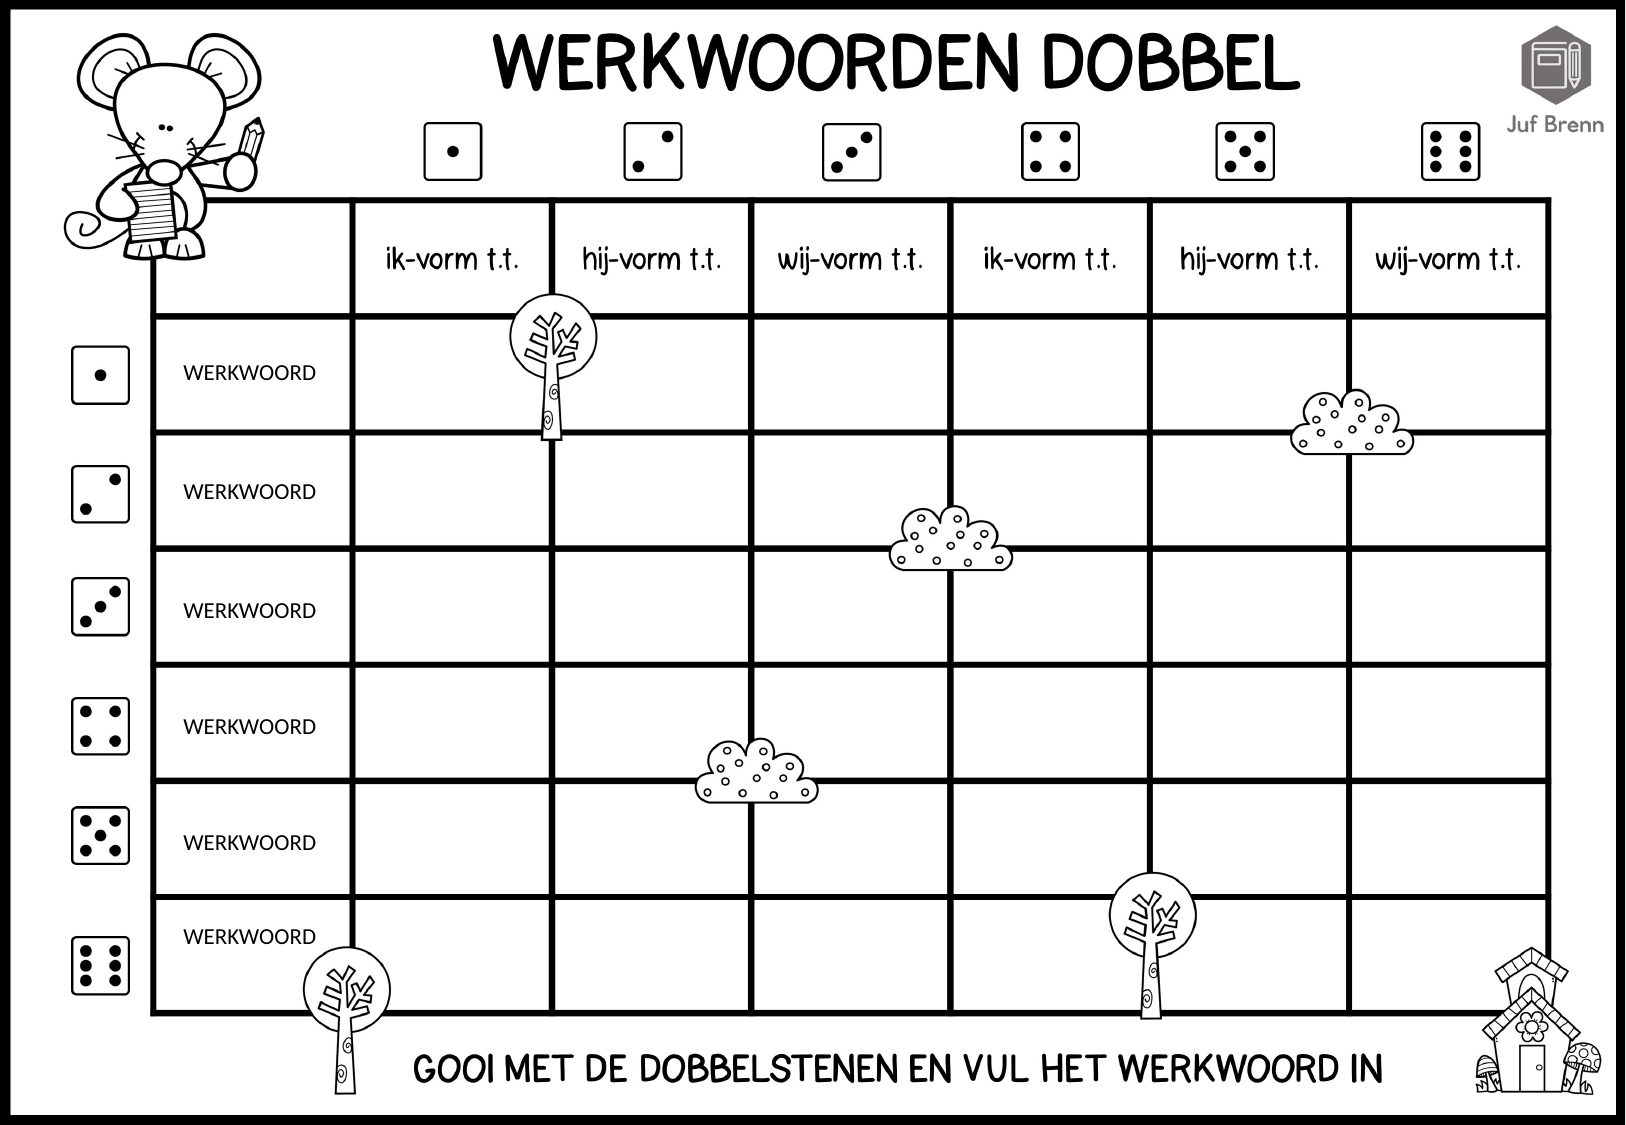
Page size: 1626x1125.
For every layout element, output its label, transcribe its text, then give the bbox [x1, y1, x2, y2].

text_box WERKWOORD [166, 819, 334, 863]
text_box WERKWOORD [166, 469, 334, 512]
text_box WERKWOORD [166, 588, 334, 631]
text_box WERKWOORD [166, 914, 334, 957]
text_box WERKWOORD [166, 704, 334, 747]
text_box WERKWOORD [166, 350, 334, 393]
picture [0, 0, 1626, 1125]
